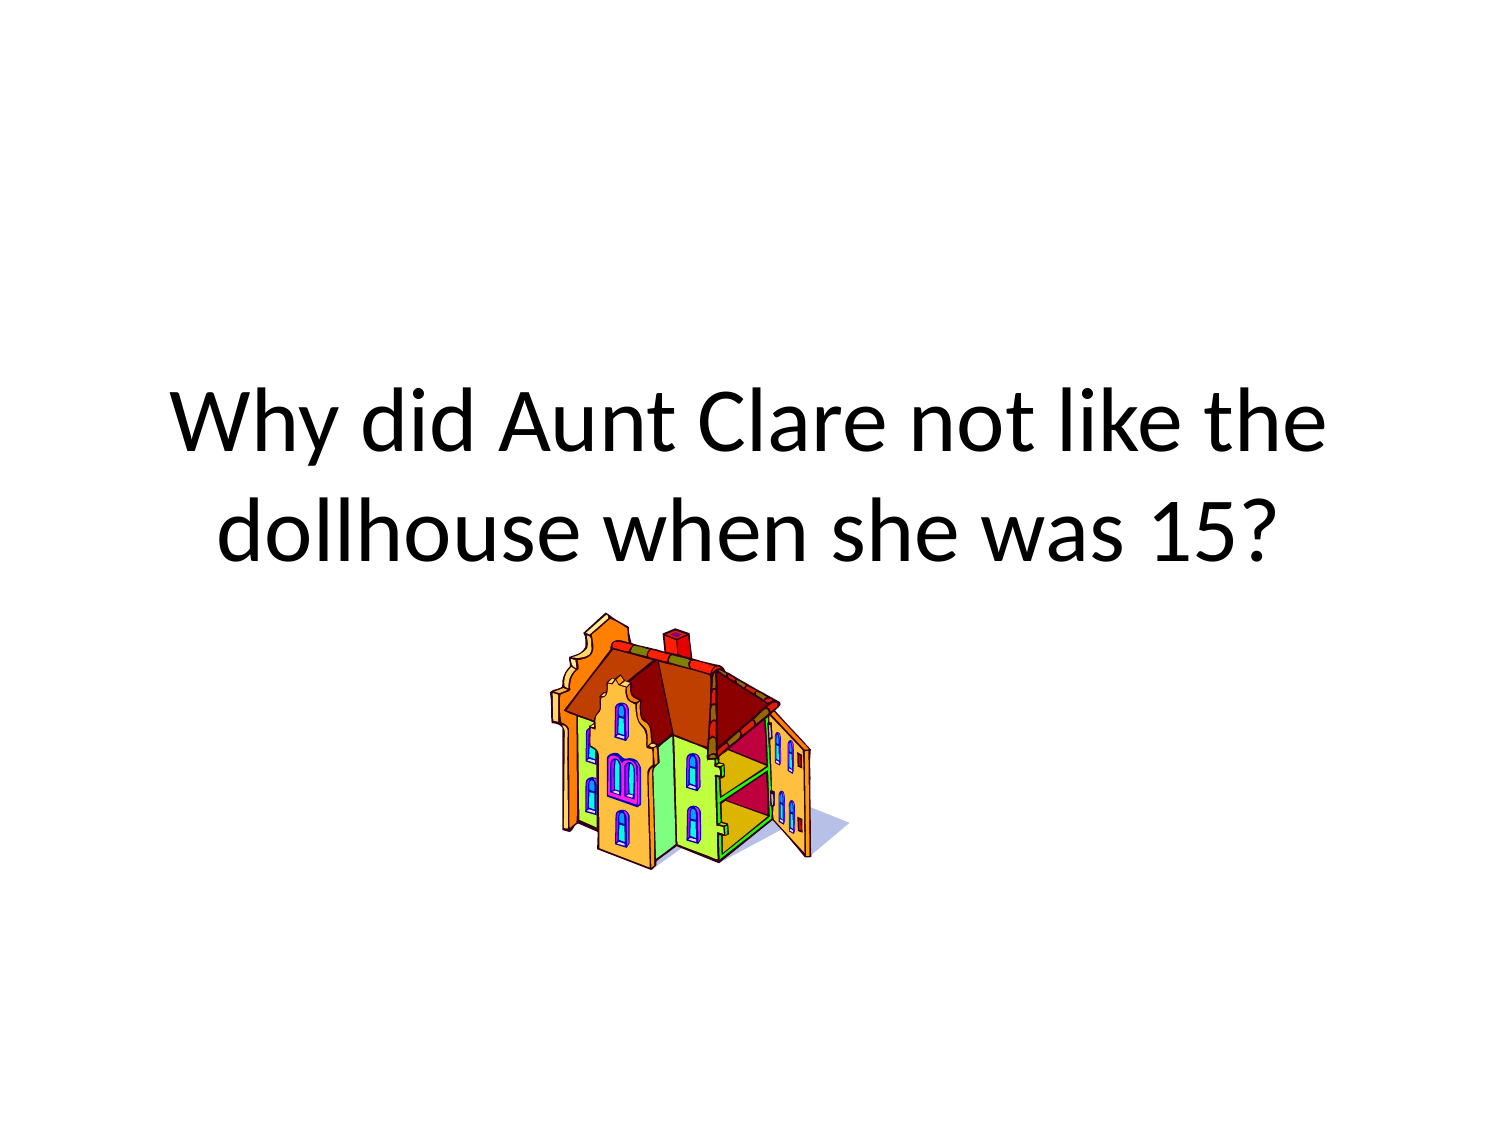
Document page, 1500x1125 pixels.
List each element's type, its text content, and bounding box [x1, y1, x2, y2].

title Why did Aunt Clare not like the dollhouse when she was 15? [112, 349, 1388, 591]
picture [549, 612, 850, 872]
